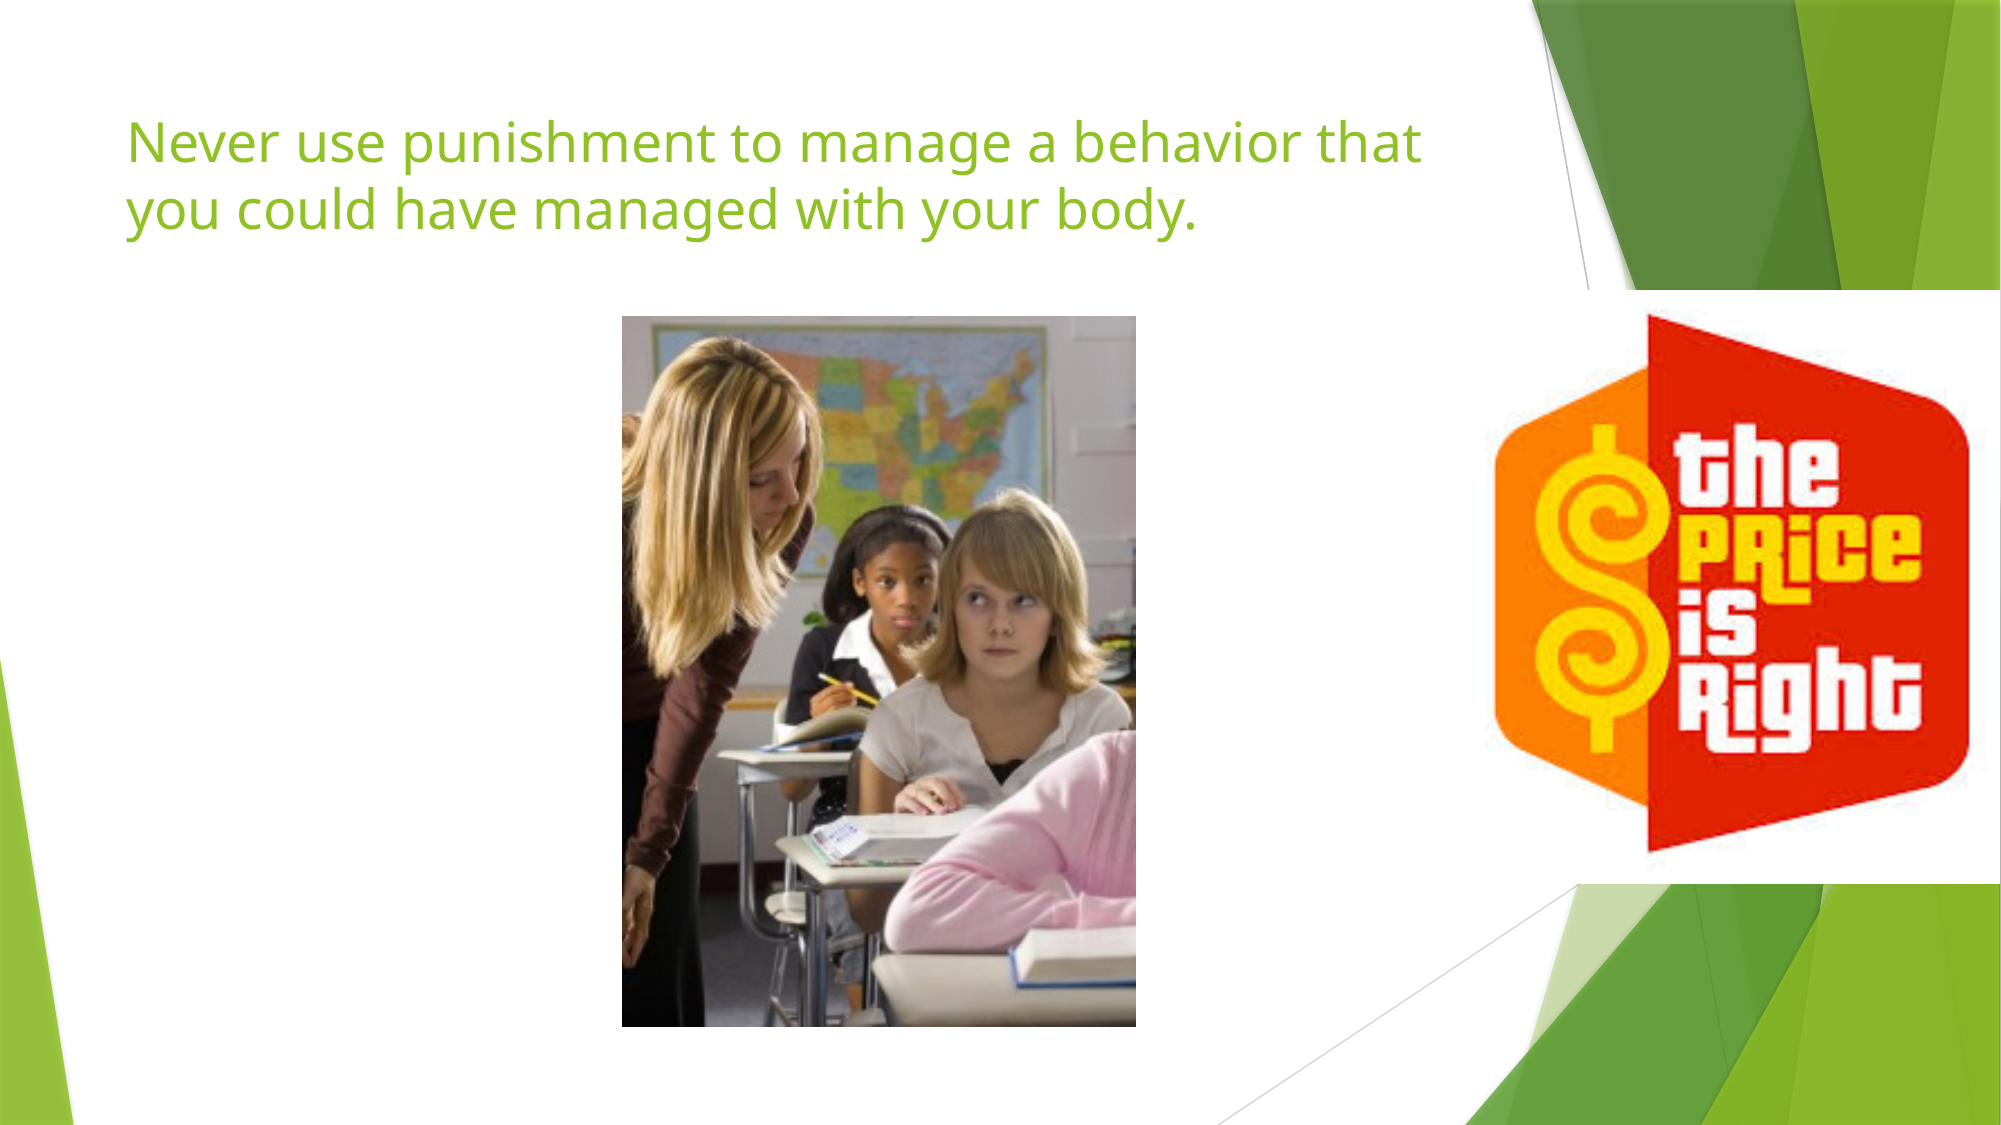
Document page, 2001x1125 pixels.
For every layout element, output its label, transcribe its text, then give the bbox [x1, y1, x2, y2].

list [621, 316, 1136, 1027]
title Never use punishment to manage a behavior that you could have managed with your body. [111, 99, 1522, 317]
picture [1466, 289, 2000, 884]
